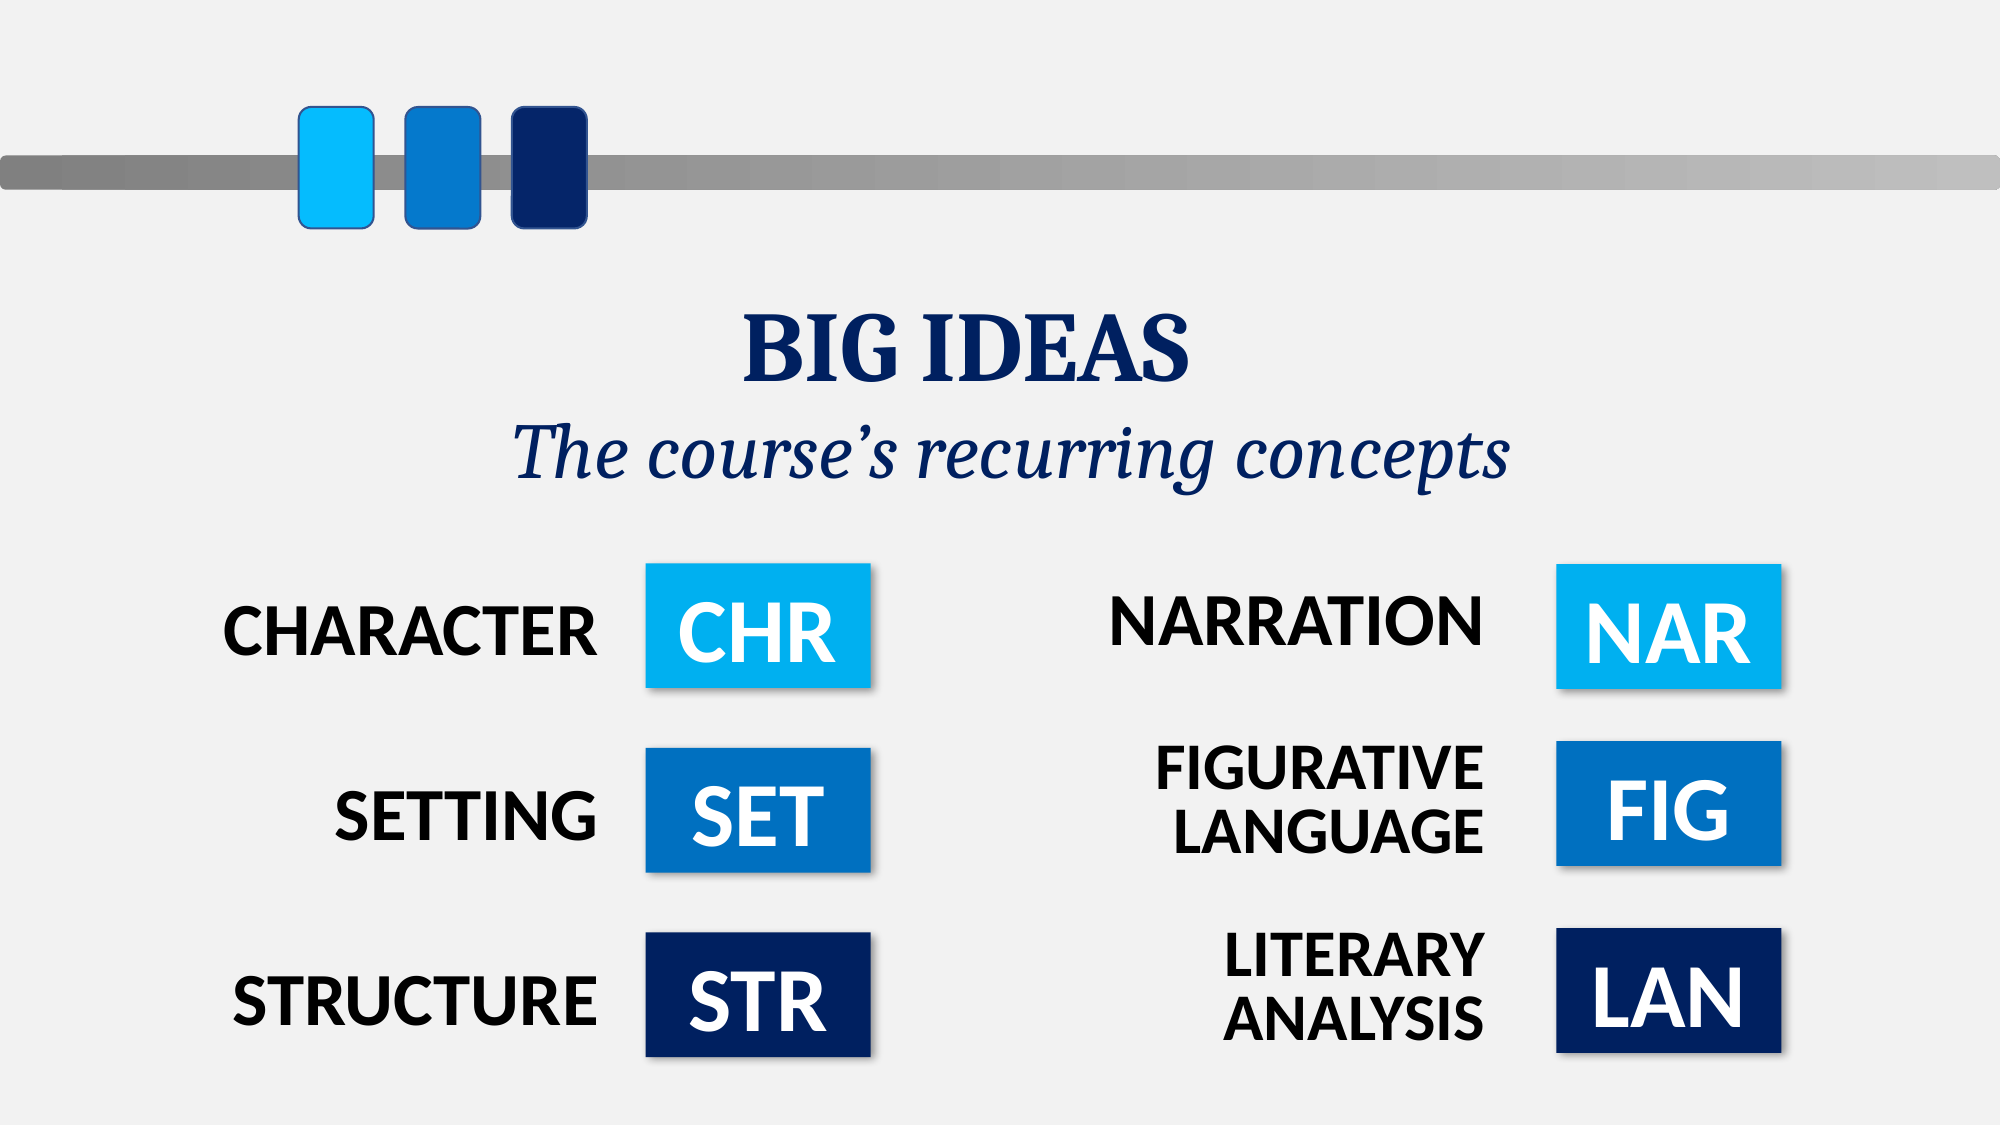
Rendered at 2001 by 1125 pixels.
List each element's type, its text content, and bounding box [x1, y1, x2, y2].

text_box [404, 105, 482, 230]
text_box NARRATION [1029, 563, 1500, 669]
text_box [510, 105, 588, 230]
text_box STRUCTURE [91, 942, 614, 1048]
text_box [375, 154, 404, 191]
text_box [482, 154, 510, 191]
text_box SETTING [91, 757, 614, 863]
text_box FIGURATIVE LANGUAGE [1029, 731, 1500, 874]
text_box SET [645, 747, 871, 873]
text_box LAN [1556, 928, 1782, 1053]
text_box STR [645, 932, 871, 1058]
text_box [588, 154, 2000, 191]
text_box CHR [645, 563, 871, 688]
text_box NAR [1556, 564, 1782, 689]
text_box FIG [1556, 741, 1782, 866]
text_box BIG IDEAS [383, 274, 1549, 410]
text_box [0, 154, 297, 191]
text_box CHARACTER [91, 573, 614, 679]
text_box [297, 105, 375, 230]
text_box The course’s recurring concepts [408, 392, 1617, 502]
text_box LITERARY ANALYSIS [1029, 918, 1500, 1061]
